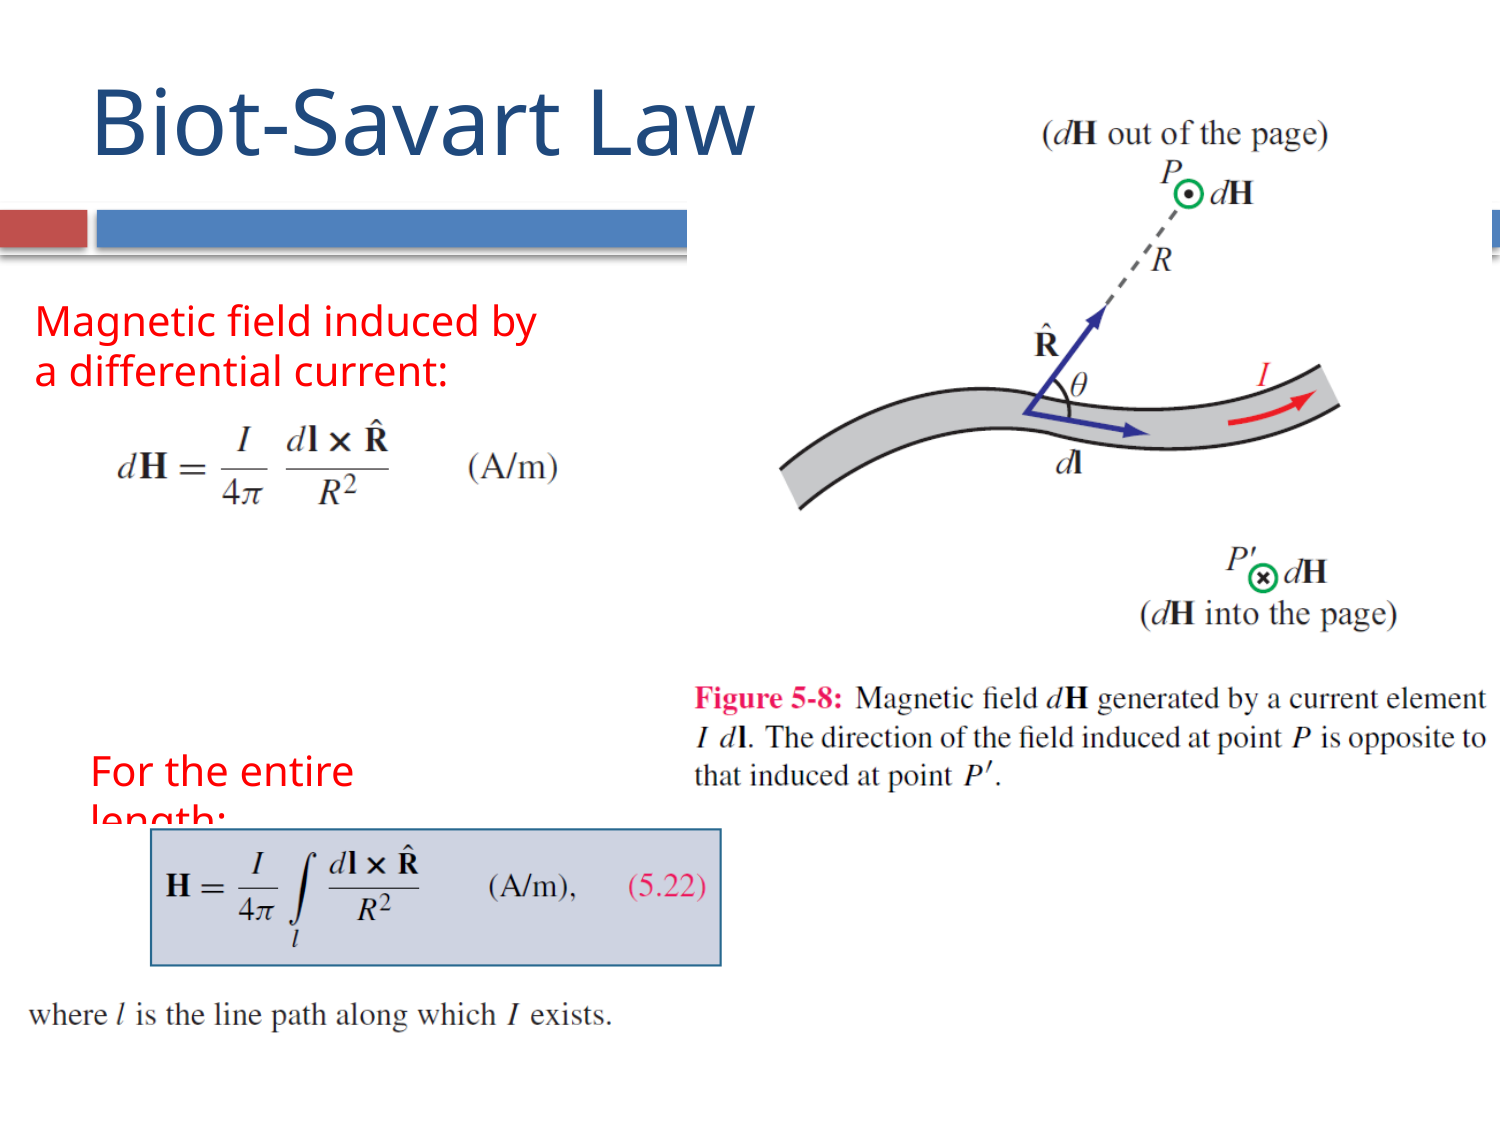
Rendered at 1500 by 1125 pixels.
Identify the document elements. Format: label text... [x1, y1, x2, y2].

text_box For the entire length: [75, 737, 450, 823]
text_box Magnetic field induced by a differential current: [19, 287, 601, 403]
picture [112, 413, 563, 513]
picture [687, 112, 1492, 804]
text_box Biot-Savart Law [75, 37, 1413, 200]
picture [24, 824, 726, 1041]
